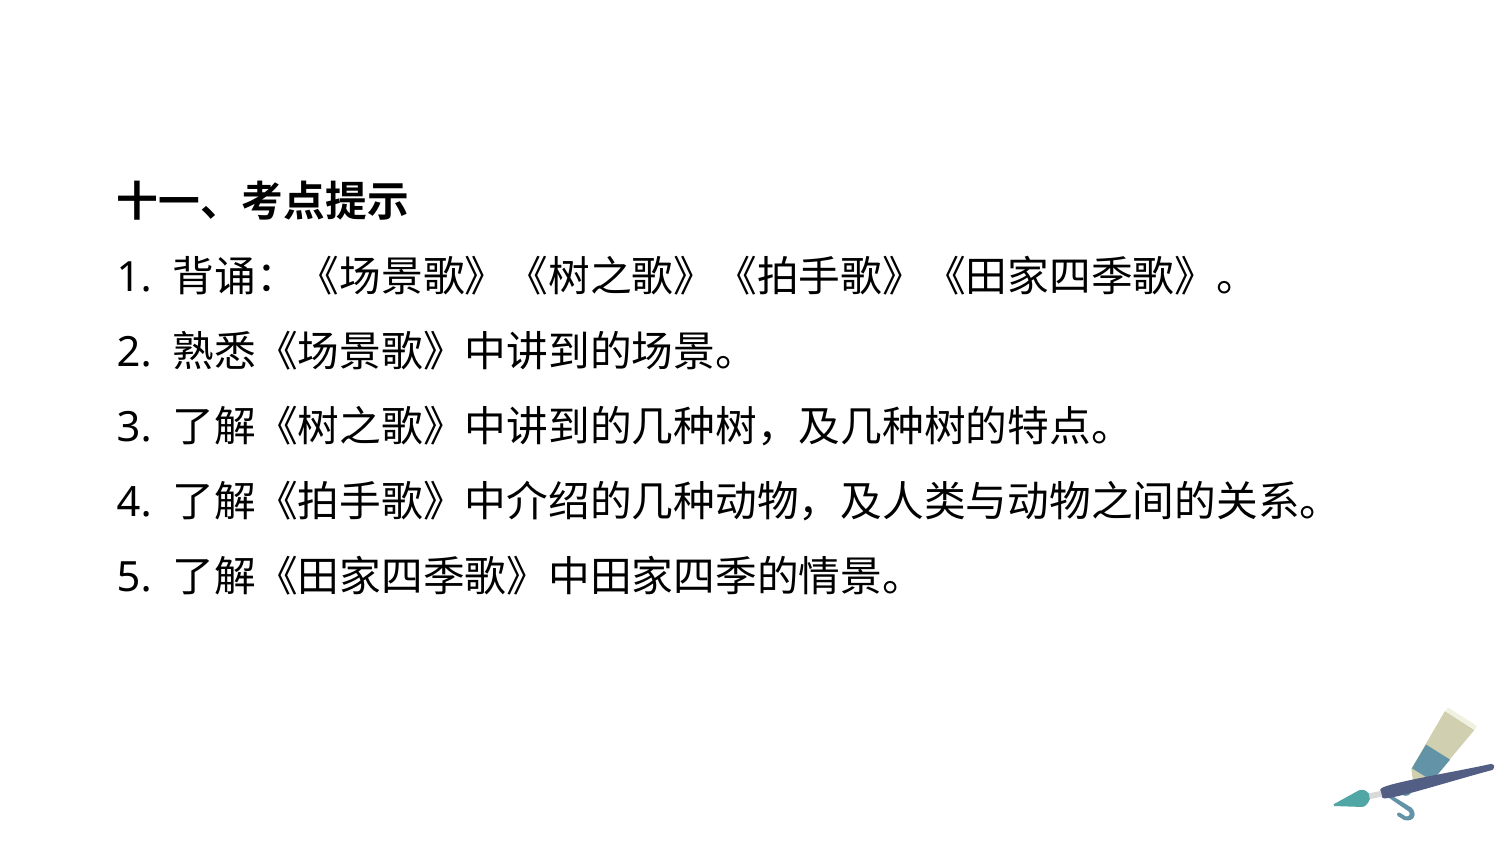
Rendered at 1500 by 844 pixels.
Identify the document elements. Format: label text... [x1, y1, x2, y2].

text_box 十一、考点提示 1. 背诵：《场景歌》《树之歌》《拍手歌》《田家四季歌》。 2. 熟悉《场景歌》中讲到的场景。 3. 了解《树之歌》中讲到的几种树，及几种树的特点。 4. 了解《拍手歌》中介绍的几种动物，及人类与动物之间的关系。 5. 了解《田家四季歌》中田家四季的情景。 [101, 142, 1448, 607]
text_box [1358, 708, 1481, 844]
